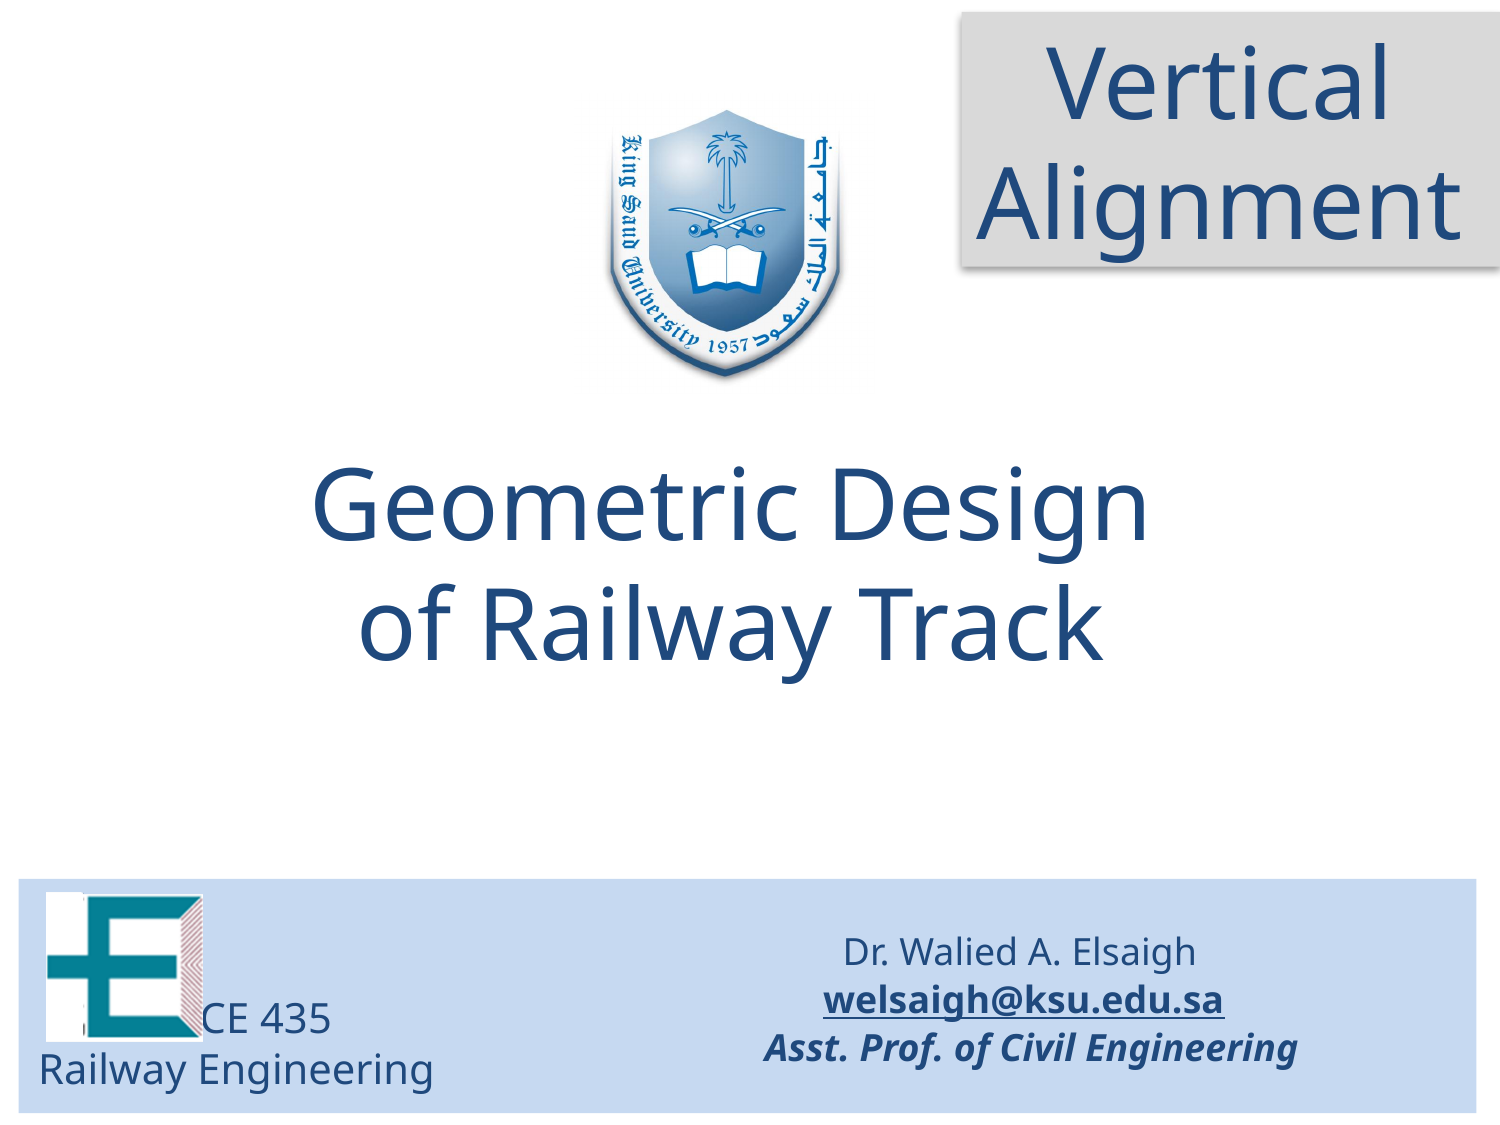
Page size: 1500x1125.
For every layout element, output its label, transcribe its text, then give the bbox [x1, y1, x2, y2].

text_box CE 435 Railway Engineering [23, 934, 750, 1100]
text_box Geometric Design of Railway Track [295, 433, 1194, 689]
picture [46, 891, 204, 1044]
text_box Dr. Walied A. Elsaigh welsaigh@ksu.edu.sa Asst. Prof. of Civil Engineering [691, 925, 1465, 1102]
text_box [17, 877, 1479, 1115]
picture [573, 93, 875, 394]
text_box Vertical Alignment [961, 11, 1500, 267]
